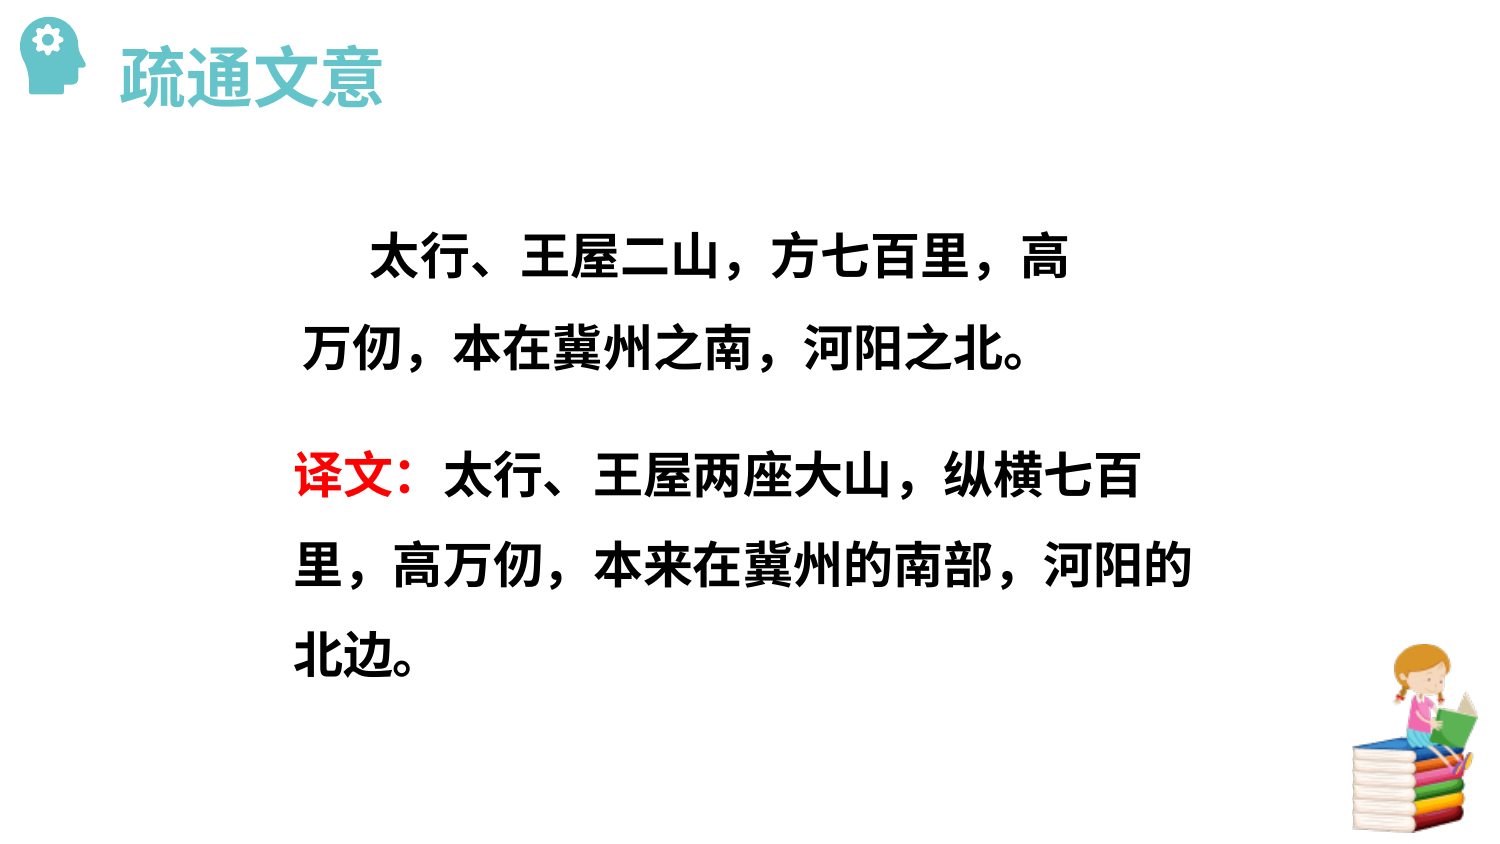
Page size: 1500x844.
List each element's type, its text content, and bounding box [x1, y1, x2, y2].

text_box 译文：太行、王屋两座大山，纵横七百里，高万仞，本来在冀州的南部，河阳的北边。 [278, 406, 1254, 692]
text_box 太行、王屋二山，方七百里，高 万仞，本在冀州之南，河阳之北。 [288, 173, 1244, 384]
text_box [19, 16, 422, 124]
picture [1352, 644, 1478, 833]
